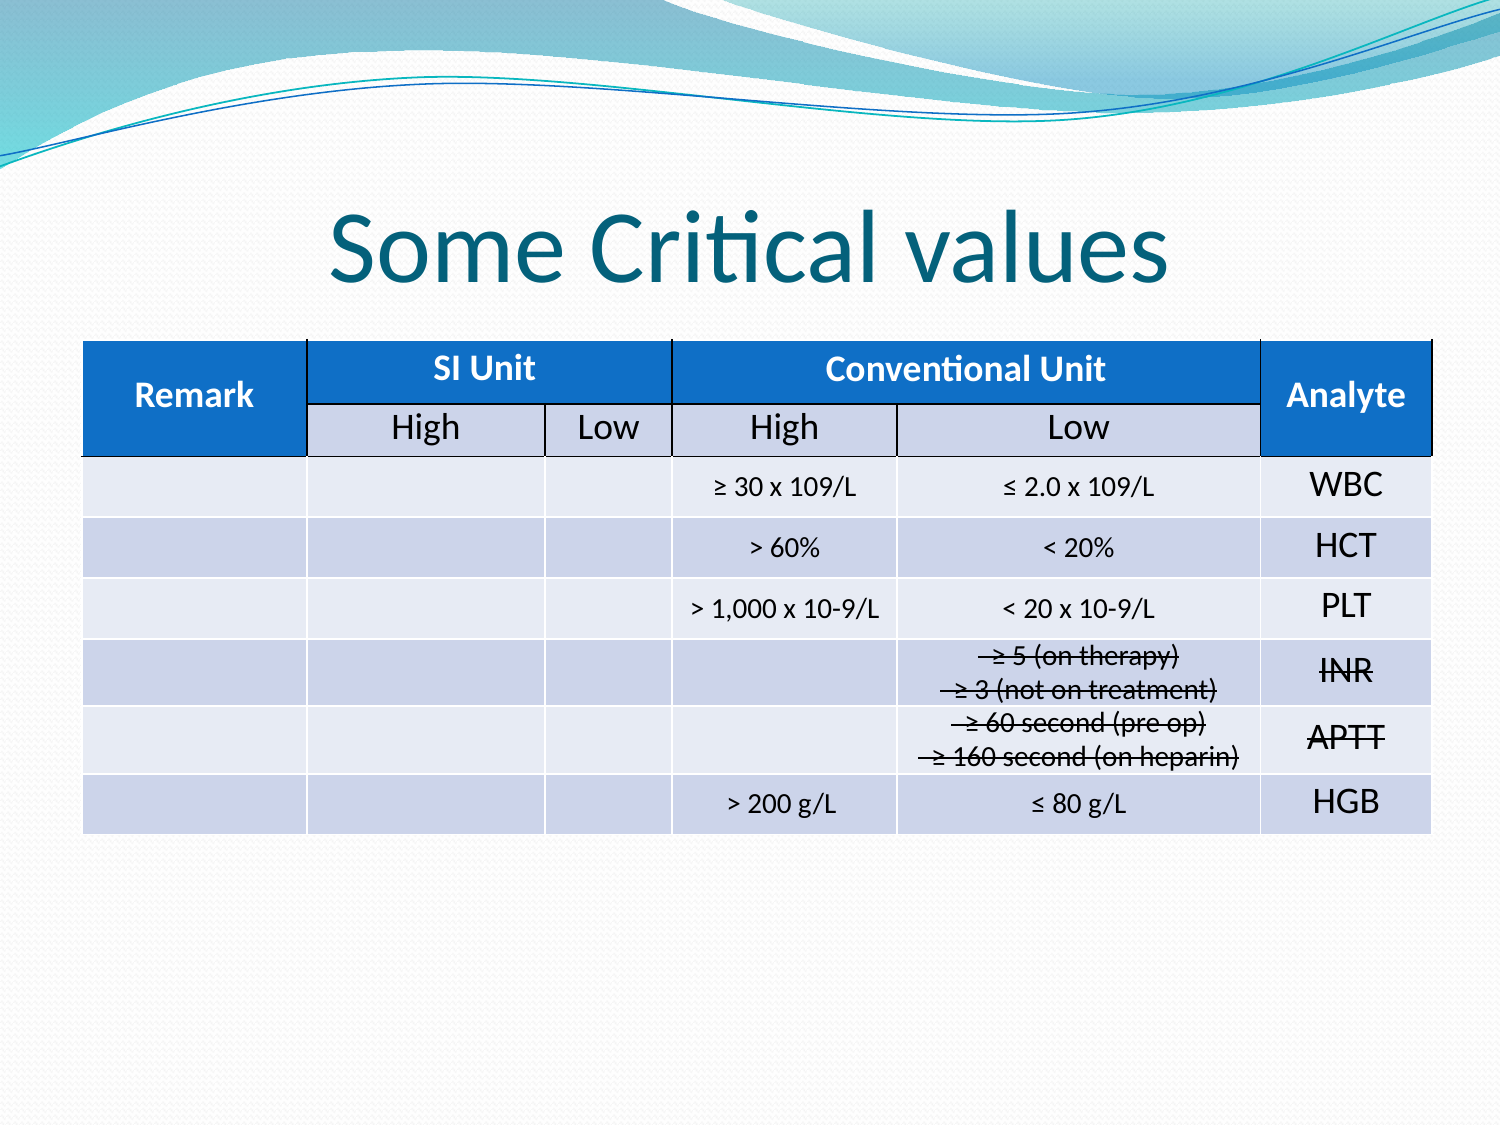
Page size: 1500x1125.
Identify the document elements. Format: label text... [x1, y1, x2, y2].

table_cell HGB [1261, 775, 1431, 834]
table_cell [308, 640, 544, 705]
table_cell [308, 707, 544, 773]
table_cell < 20% [898, 518, 1260, 577]
table_cell > 60% [673, 518, 896, 577]
table_cell [83, 707, 306, 773]
table_cell [546, 640, 671, 705]
table_cell ≥ 60 second (pre op) ≥ 160 second (on heparin) [898, 707, 1260, 773]
table_cell [308, 579, 544, 638]
table_cell < 20 x 10-9/L [898, 579, 1260, 638]
table_cell WBC [1261, 457, 1431, 516]
table_cell ≥ 30 x 109/L [673, 457, 896, 516]
table_cell [546, 518, 671, 577]
table_cell HCT [1261, 518, 1431, 577]
table_cell Low [546, 405, 671, 456]
table_cell High [673, 405, 896, 456]
table_cell > 1,000 x 10-9/L [673, 579, 896, 638]
table_cell > 200 g/L [673, 775, 896, 834]
table_cell [83, 579, 306, 638]
table_header Remark [83, 341, 306, 456]
table_cell PLT [1261, 579, 1431, 638]
title Some Critical values [75, 115, 1425, 303]
table_cell [83, 518, 306, 577]
table_cell ≤ 2.0 x 109/L [898, 457, 1260, 516]
table_cell [673, 707, 896, 773]
table_cell [83, 640, 306, 705]
table_cell [546, 457, 671, 516]
table_cell [308, 457, 544, 516]
table_header Conventional Unit [673, 341, 1260, 403]
table_cell High [308, 405, 544, 456]
table_cell ≥ 5 (on therapy) ≥ 3 (not on treatment) [898, 640, 1260, 705]
table_header SI Unit [308, 341, 671, 403]
table_header Analyte [1261, 341, 1431, 456]
table_cell INR [1261, 640, 1431, 705]
table_cell [308, 775, 544, 834]
table_cell [83, 775, 306, 834]
table_cell [546, 707, 671, 773]
table_cell ≤ 80 g/L [898, 775, 1260, 834]
table_cell [546, 775, 671, 834]
table_cell [673, 640, 896, 705]
table_cell APTT [1261, 707, 1431, 773]
table_cell Low [898, 405, 1260, 456]
table_cell [83, 457, 306, 516]
table_cell [308, 518, 544, 577]
table_cell [546, 579, 671, 638]
